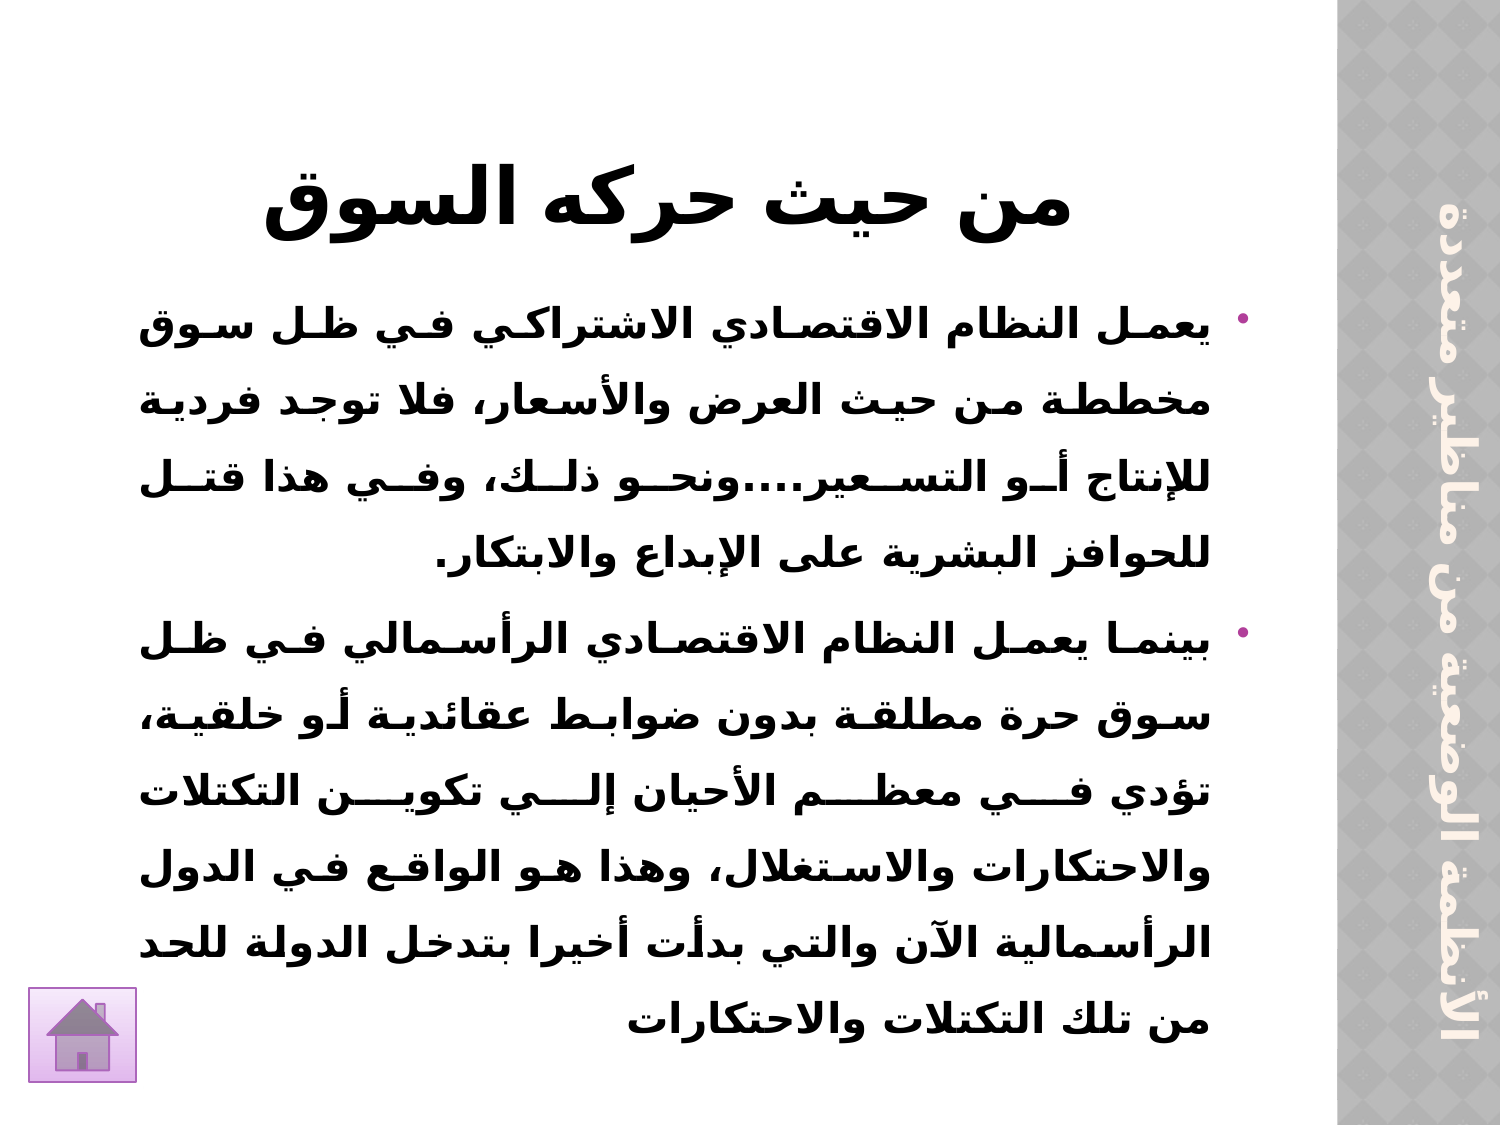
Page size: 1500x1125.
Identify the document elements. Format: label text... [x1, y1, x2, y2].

list يعمل النظام الاقتصادي الاشتراكي في ظل سوق مخططة من حيث العرض والأسعار، فلا توجد فردية للإنتاج أو التسعير....ونحو ذلك، وفي هذا قتل للحوافز البشرية على الإبداع والابتكار. بينما يعمل النظام الاقتصادي الرأسمالي في ظل سوق حرة مطلقة بدون ضوابط عقائدية أو خلقية، تؤدي في معظم الأحيان إلي تكوين التكتلات والاحتكارات والاستغلال، وهذا هو الواقع في الدول الرأسمالية الآن والتي بدأت أخيرا بتدخل الدولة للحد من تلك التكتلات والاحتكارات [123, 264, 1263, 1059]
title من حيث حركه السوق [75, 52, 1263, 240]
text_box [28, 987, 137, 1083]
text_box الأنظمة الوضعية من مناظير متعددة [1371, 184, 1500, 1062]
